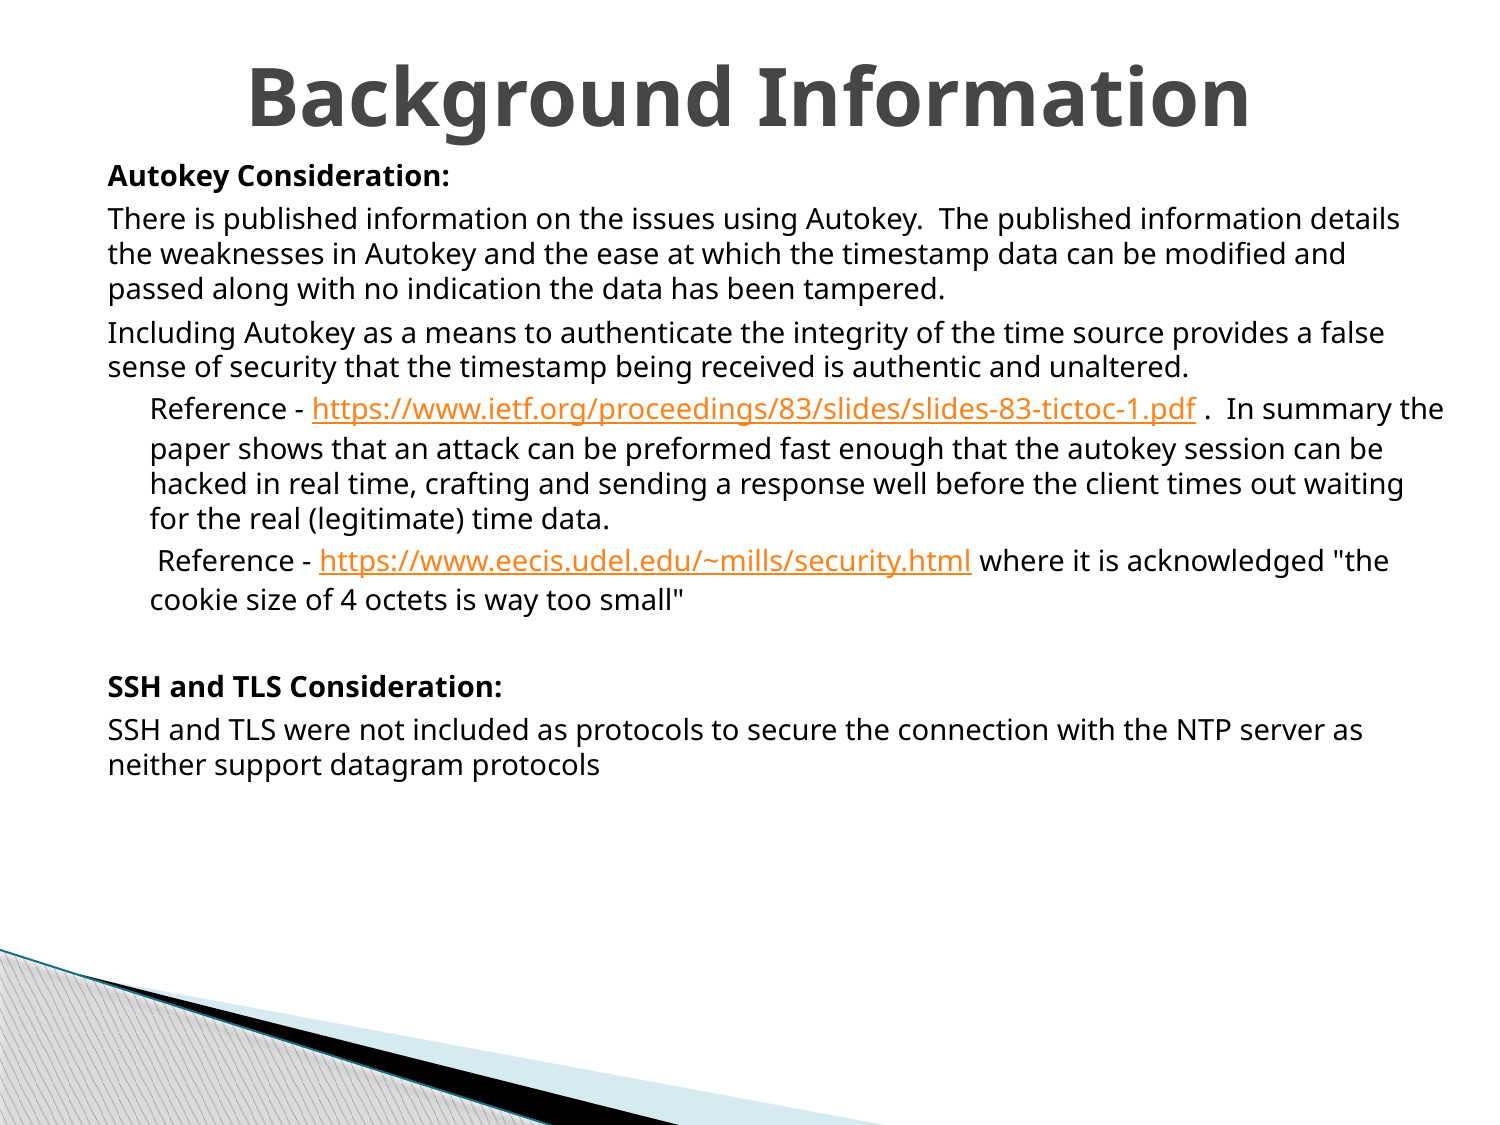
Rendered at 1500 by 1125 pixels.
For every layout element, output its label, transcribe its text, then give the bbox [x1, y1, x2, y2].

title Background Information [74, 37, 1425, 150]
list Autokey Consideration: There is published information on the issues using Autokey. The published information details the weaknesses in Autokey and the ease at which the timestamp data can be modified and passed along with no indication the data has been tampered. Including Autokey as a means to authenticate the integrity of the time source provides a false sense of security that the timestamp being received is authentic and unaltered. Reference - https://www.ietf.org/proceedings/83/slides/slides-83-tictoc-1.pdf . In summary the paper shows that an attack can be preformed fast enough that the autokey session can be hacked in real time, crafting and sending a response well before the client times out waiting for the real (legitimate) time data. Reference - https://www.eecis.udel.edu/~mills/security.html where it is acknowledged "the cookie size of 4 octets is way too small" SSH and TLS Consideration: SSH and TLS were not included as protocols to secure the connection with the NTP server as neither support datagram protocols [74, 149, 1466, 1025]
